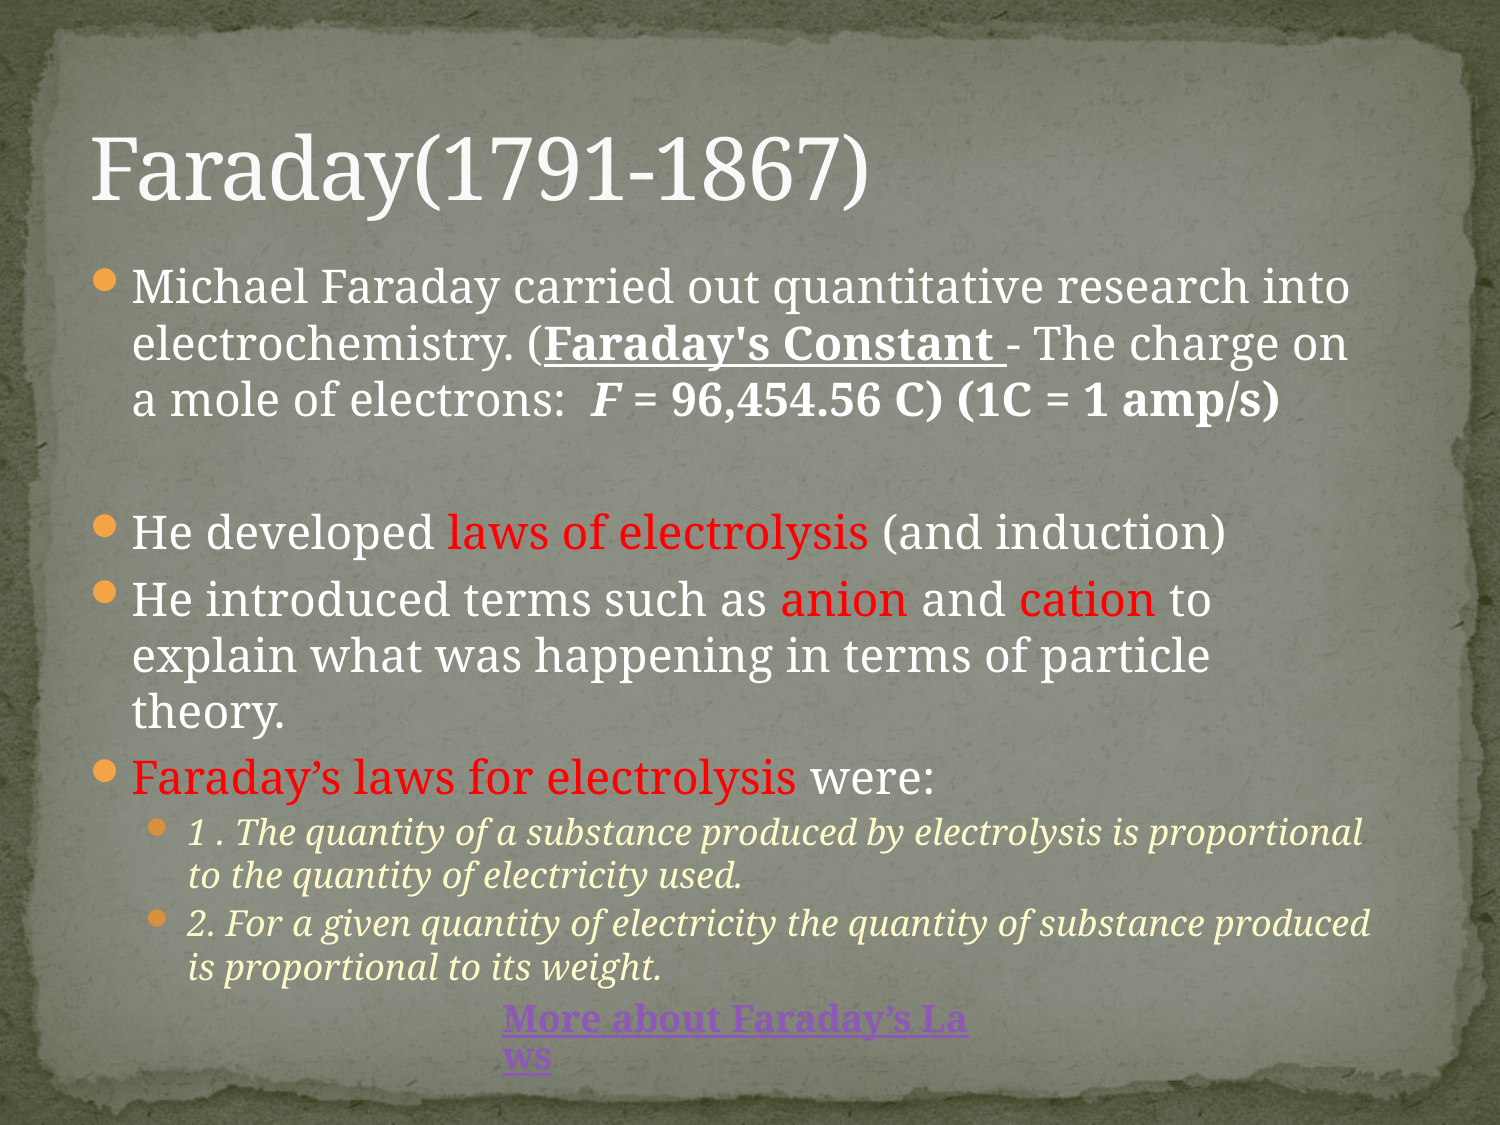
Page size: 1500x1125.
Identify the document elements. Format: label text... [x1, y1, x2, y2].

title Faraday(1791-1867) [74, 24, 1425, 225]
text_box More about Faraday’s Laws [487, 987, 1000, 1054]
list Michael Faraday carried out quantitative research into electrochemistry. (Faraday's Constant - The charge on a mole of electrons: F = 96,454.56 C) (1C = 1 amp/s) He developed laws of electrolysis (and induction) He introduced terms such as anion and cation to explain what was happening in terms of particle theory. Faraday’s laws for electrolysis were: 1 . The quantity of a substance produced by electrolysis is proportional to the quantity of electricity used. 2. For a given quantity of electricity the quantity of substance produced is proportional to its weight. [75, 249, 1388, 1000]
